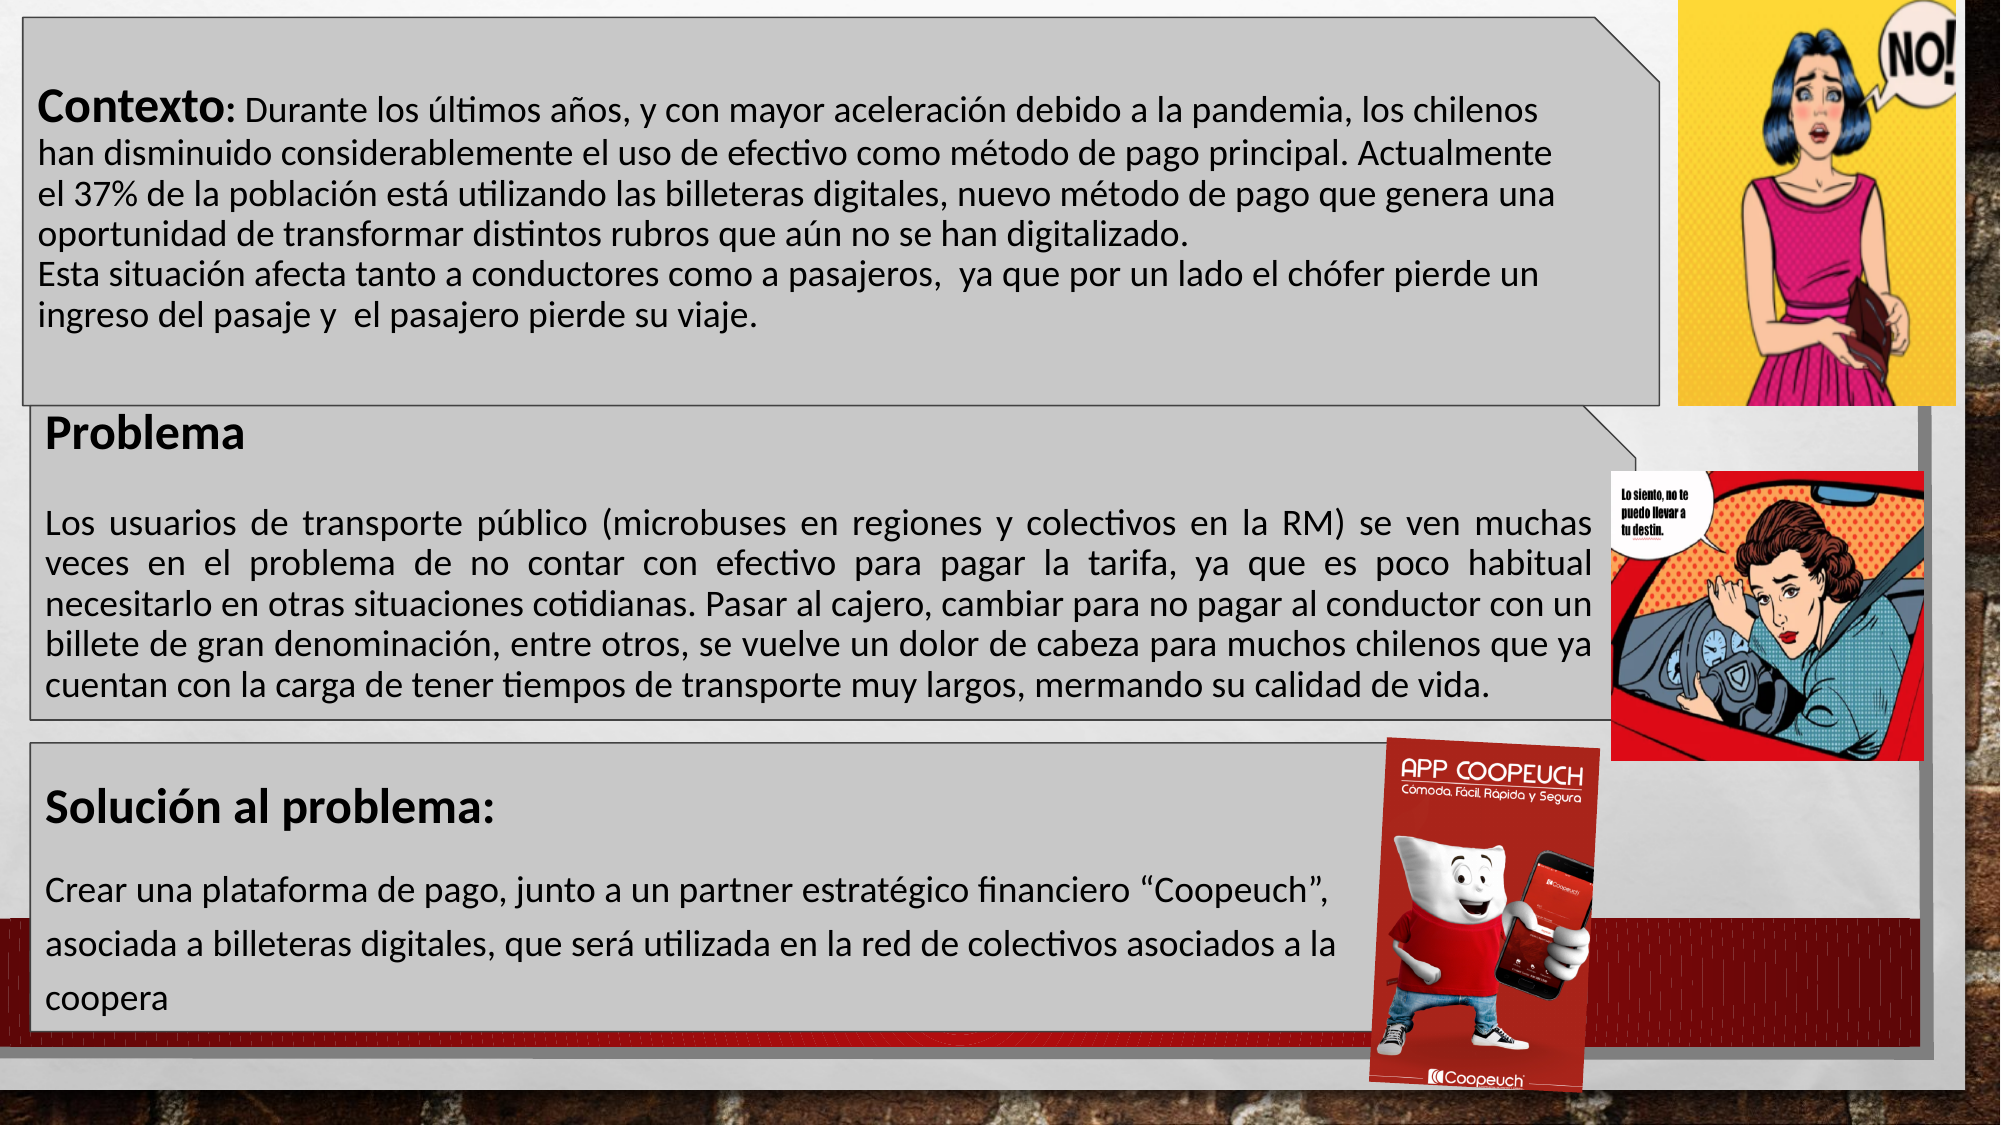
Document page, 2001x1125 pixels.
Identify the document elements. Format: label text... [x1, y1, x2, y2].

text_box Contexto: Durante los últimos años, y con mayor aceleración debido a la pandemia, los chilenos han disminuido considerablemente el uso de efectivo como método de pago principal. Actualmente el 37% de la población está utilizando las billeteras digitales, nuevo método de pago que genera una oportunidad de transformar distintos rubros que aún no se han digitalizado. Esta situación afecta tanto a conductores como a pasajeros, ya que por un lado el chófer pierde un ingreso del pasaje y el pasajero pierde su viaje. [22, 17, 1660, 406]
text_box Problema Los usuarios de transporte público (microbuses en regiones y colectivos en la RM) se ven muchas veces en el problema de no contar con efectivo para pagar la tarifa, ya que es poco habitual necesitarlo en otras situaciones cotidianas. Pasar al cajero, cambiar para no pagar al conductor con un billete de gran denominación, entre otros, se vuelve un dolor de cabeza para muchos chilenos que ya cuentan con la carga de tener tiempos de transporte muy largos, mermando su calidad de vida. [30, 405, 1636, 721]
picture [0, 0, 2001, 1125]
text_box Solución al problema: Crear una plataforma de pago, junto a un partner estratégico financiero “Coopeuch”, asociada a billeteras digitales, que será utilizada en la red de colectivos asociados a la coopera [30, 742, 1375, 1032]
